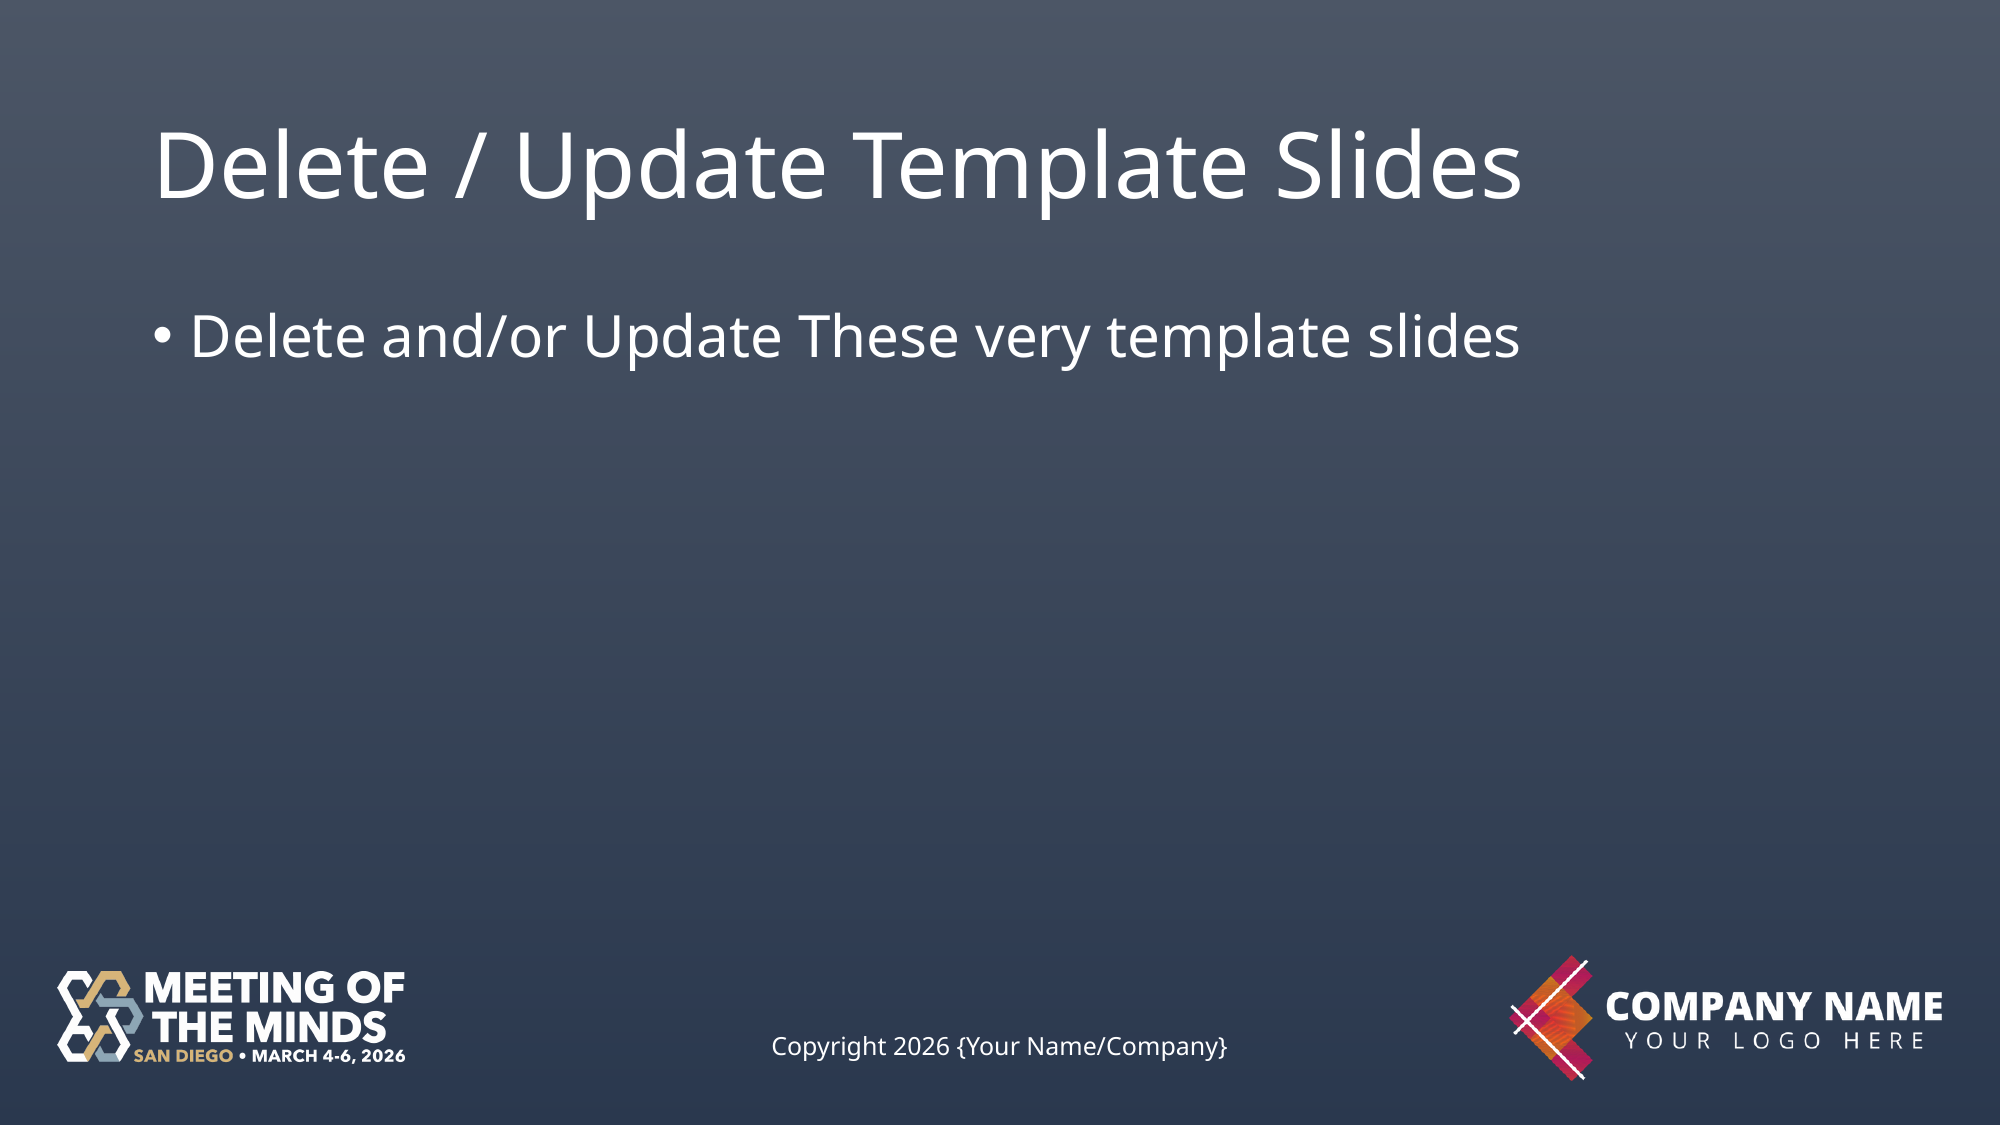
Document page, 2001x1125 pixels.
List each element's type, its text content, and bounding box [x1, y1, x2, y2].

list Delete and/or Update These very template slides [137, 299, 1863, 951]
picture [57, 971, 405, 1064]
title Delete / Update Template Slides [137, 59, 1863, 278]
footer Copyright 2026 {Your Name/Company} [662, 1015, 1338, 1076]
picture [1493, 939, 1959, 1095]
